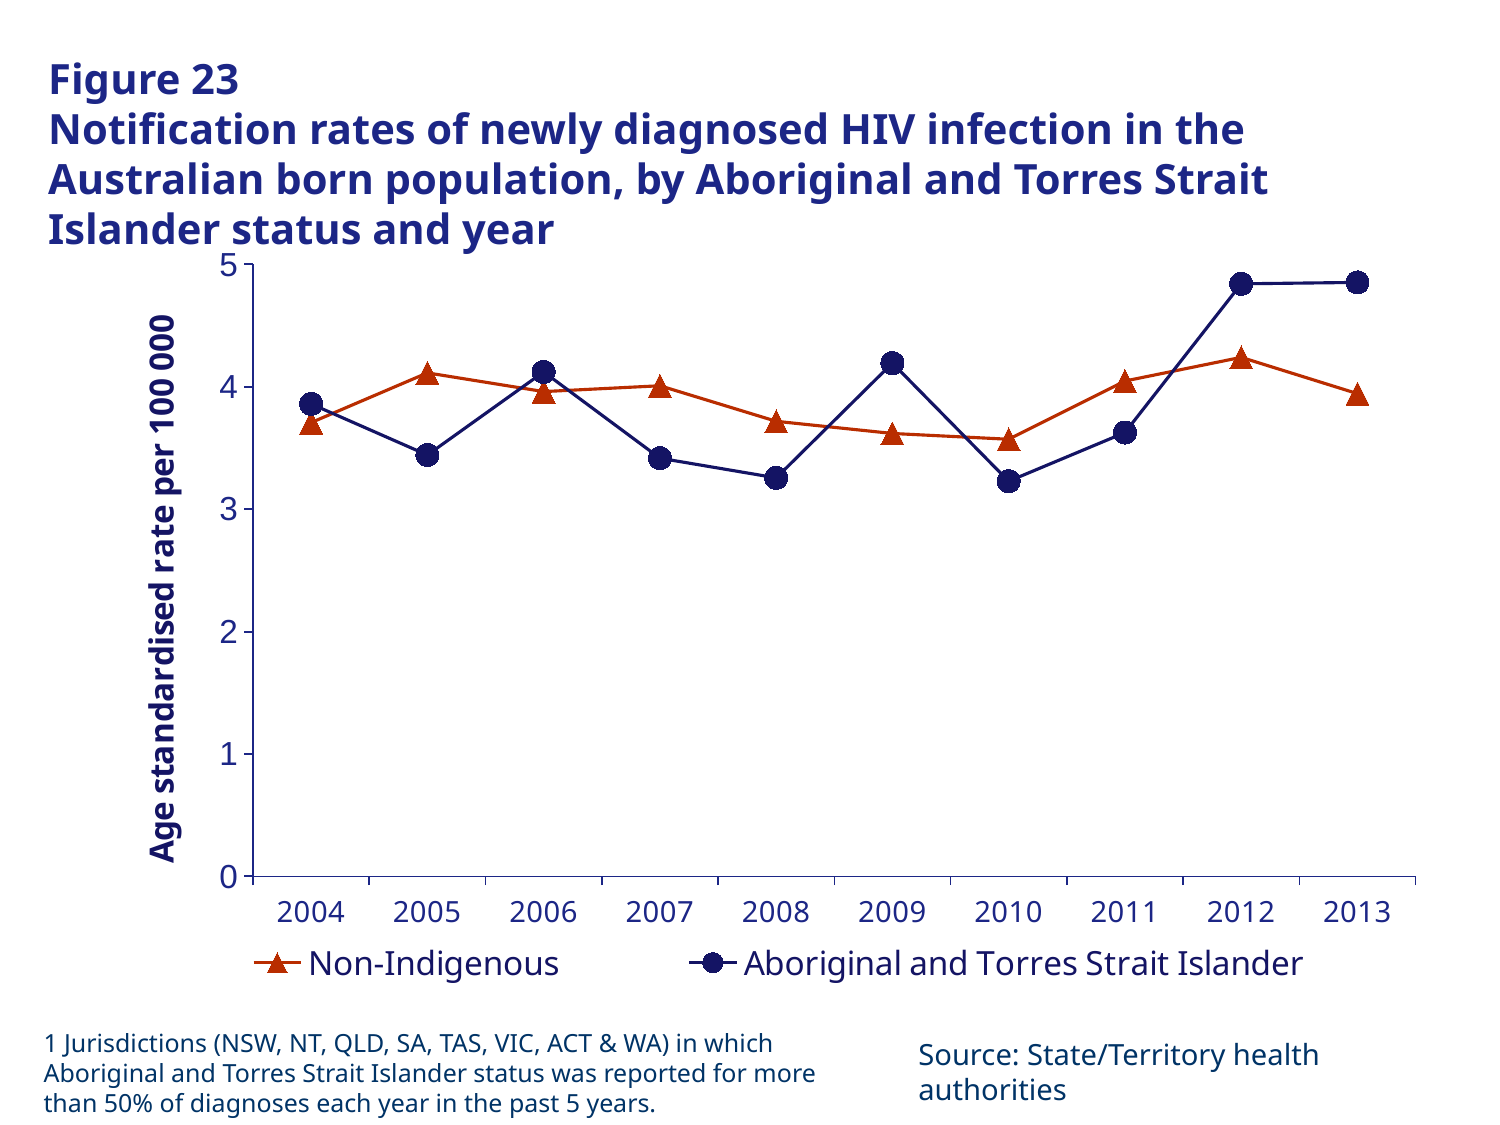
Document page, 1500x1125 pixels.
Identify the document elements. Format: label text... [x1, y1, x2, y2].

text_box Source: State/Territory health authorities [903, 1028, 1471, 1114]
text_box 1 Jurisdictions (NSW, NT, QLD, SA, TAS, VIC, ACT & WA) in which Aboriginal and Torres Strait Islander status was reported for more than 50% of diagnoses each year in the past 5 years. [28, 1020, 839, 1125]
title Figure 23 Notification rates of newly diagnosed HIV infection in the Australian born population, by Aboriginal and Torres Strait Islander status and year [33, 45, 1450, 181]
chart [122, 225, 1439, 994]
